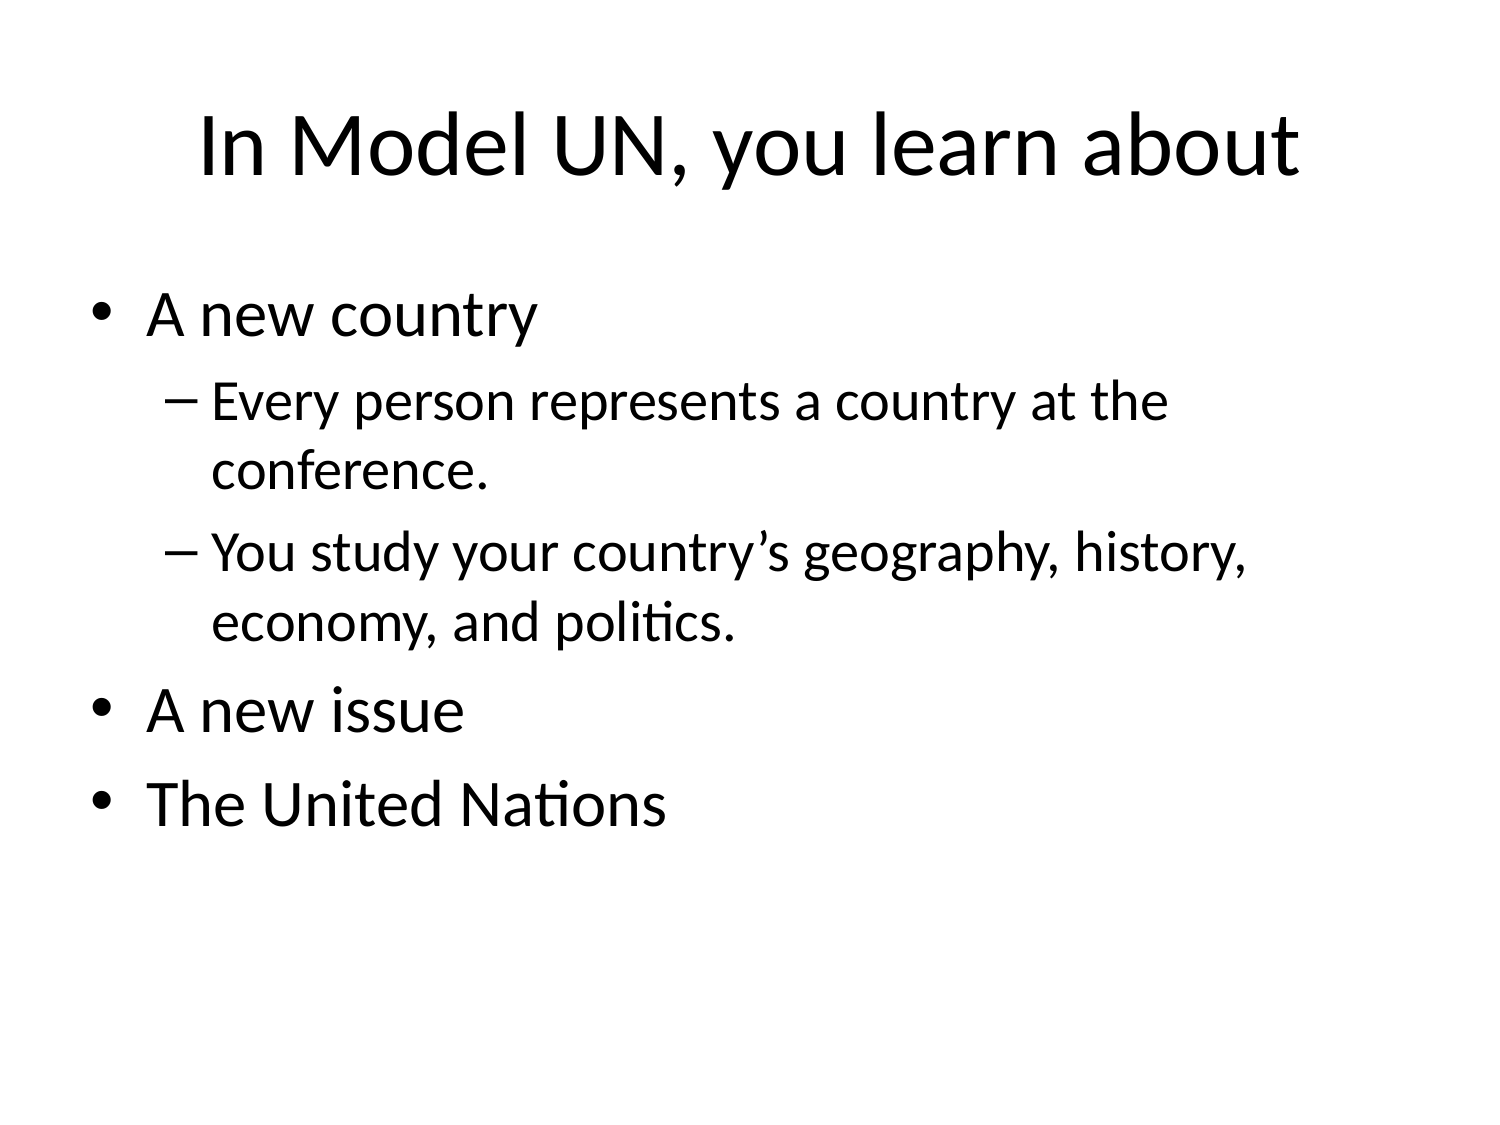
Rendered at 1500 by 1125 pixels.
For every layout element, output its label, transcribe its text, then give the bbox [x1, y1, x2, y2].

title In Model UN, you learn about [75, 45, 1425, 233]
list A new country Every person represents a country at the conference. You study your country’s geography, history, economy, and politics. A new issue The United Nations [75, 262, 1425, 1005]
